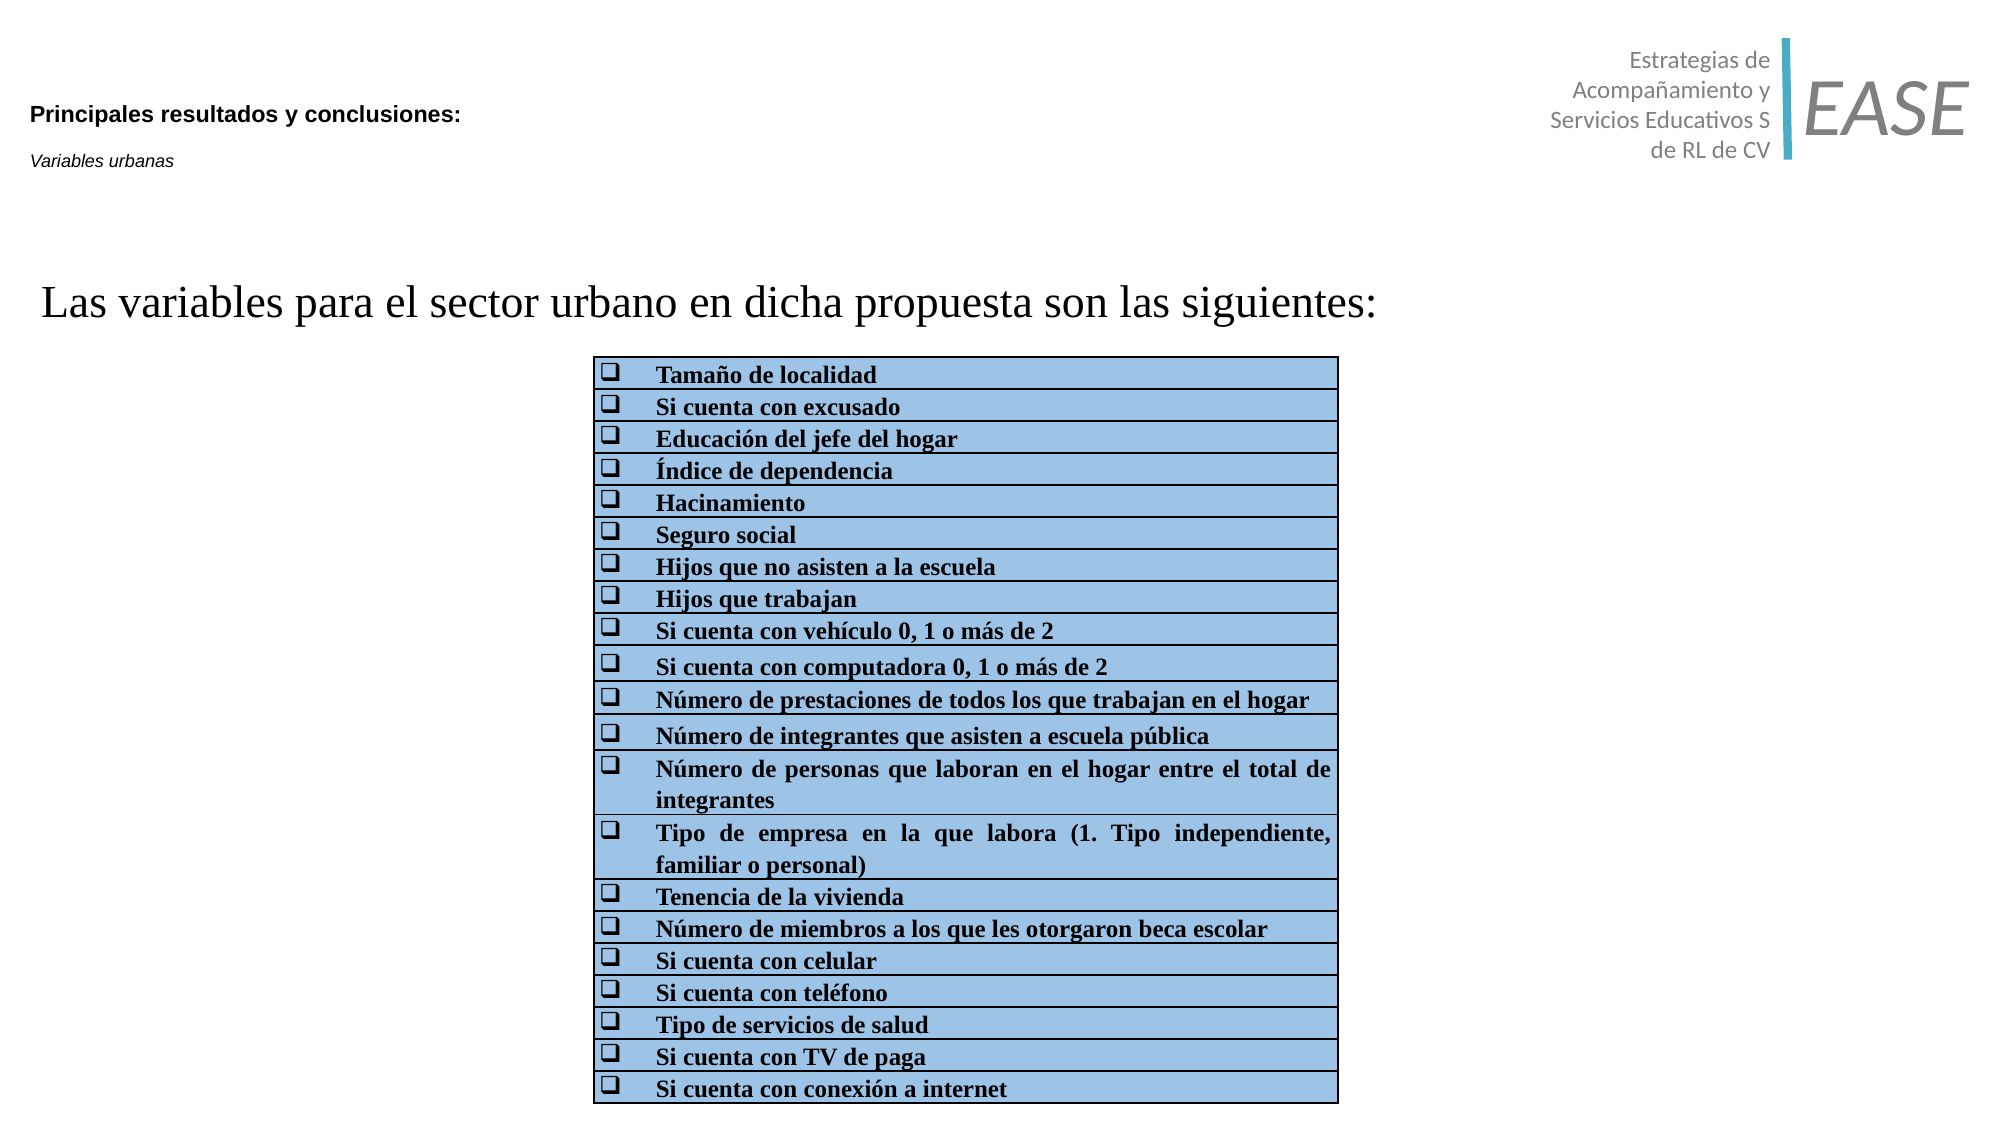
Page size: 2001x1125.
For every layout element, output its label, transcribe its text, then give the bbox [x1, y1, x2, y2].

table_cell Número de integrantes que asisten a escuela pública [595, 715, 1337, 749]
table_cell Si cuenta con excusado [595, 390, 1337, 420]
text_box Las variables para el sector urbano en dicha propuesta son las siguientes: [14, 264, 1661, 335]
table_cell Tenencia de la vivienda [595, 880, 1337, 910]
table_cell Si cuenta con conexión a internet [595, 1072, 1337, 1102]
table_cell Seguro social [595, 518, 1337, 548]
table_cell Tipo de empresa en la que labora (1. Tipo independiente, familiar o personal) [595, 815, 1337, 878]
table_cell Hijos que no asisten a la escuela [595, 550, 1337, 580]
table_cell Tipo de servicios de salud [595, 1008, 1337, 1038]
table_cell Educación del jefe del hogar [595, 422, 1337, 452]
table_cell Número de miembros a los que les otorgaron beca escolar [595, 912, 1337, 942]
table_cell Índice de dependencia [595, 454, 1337, 484]
table_header Tamaño de localidad [595, 358, 1337, 388]
table_cell Número de prestaciones de todos los que trabajan en el hogar [595, 682, 1337, 713]
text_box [1527, 31, 2000, 177]
table_cell Hacinamiento [595, 486, 1337, 516]
table_cell Si cuenta con celular [595, 944, 1337, 974]
table_cell Si cuenta con computadora 0, 1 o más de 2 [595, 646, 1337, 680]
table_cell Si cuenta con TV de paga [595, 1040, 1337, 1070]
table_cell Hijos que trabajan [595, 582, 1337, 612]
table_cell Si cuenta con vehículo 0, 1 o más de 2 [595, 614, 1337, 644]
table_cell Número de personas que laboran en el hogar entre el total de integrantes [595, 751, 1337, 814]
table_cell Si cuenta con teléfono [595, 976, 1337, 1006]
title Principales resultados y conclusiones: Variables urbanas [14, 67, 1850, 203]
